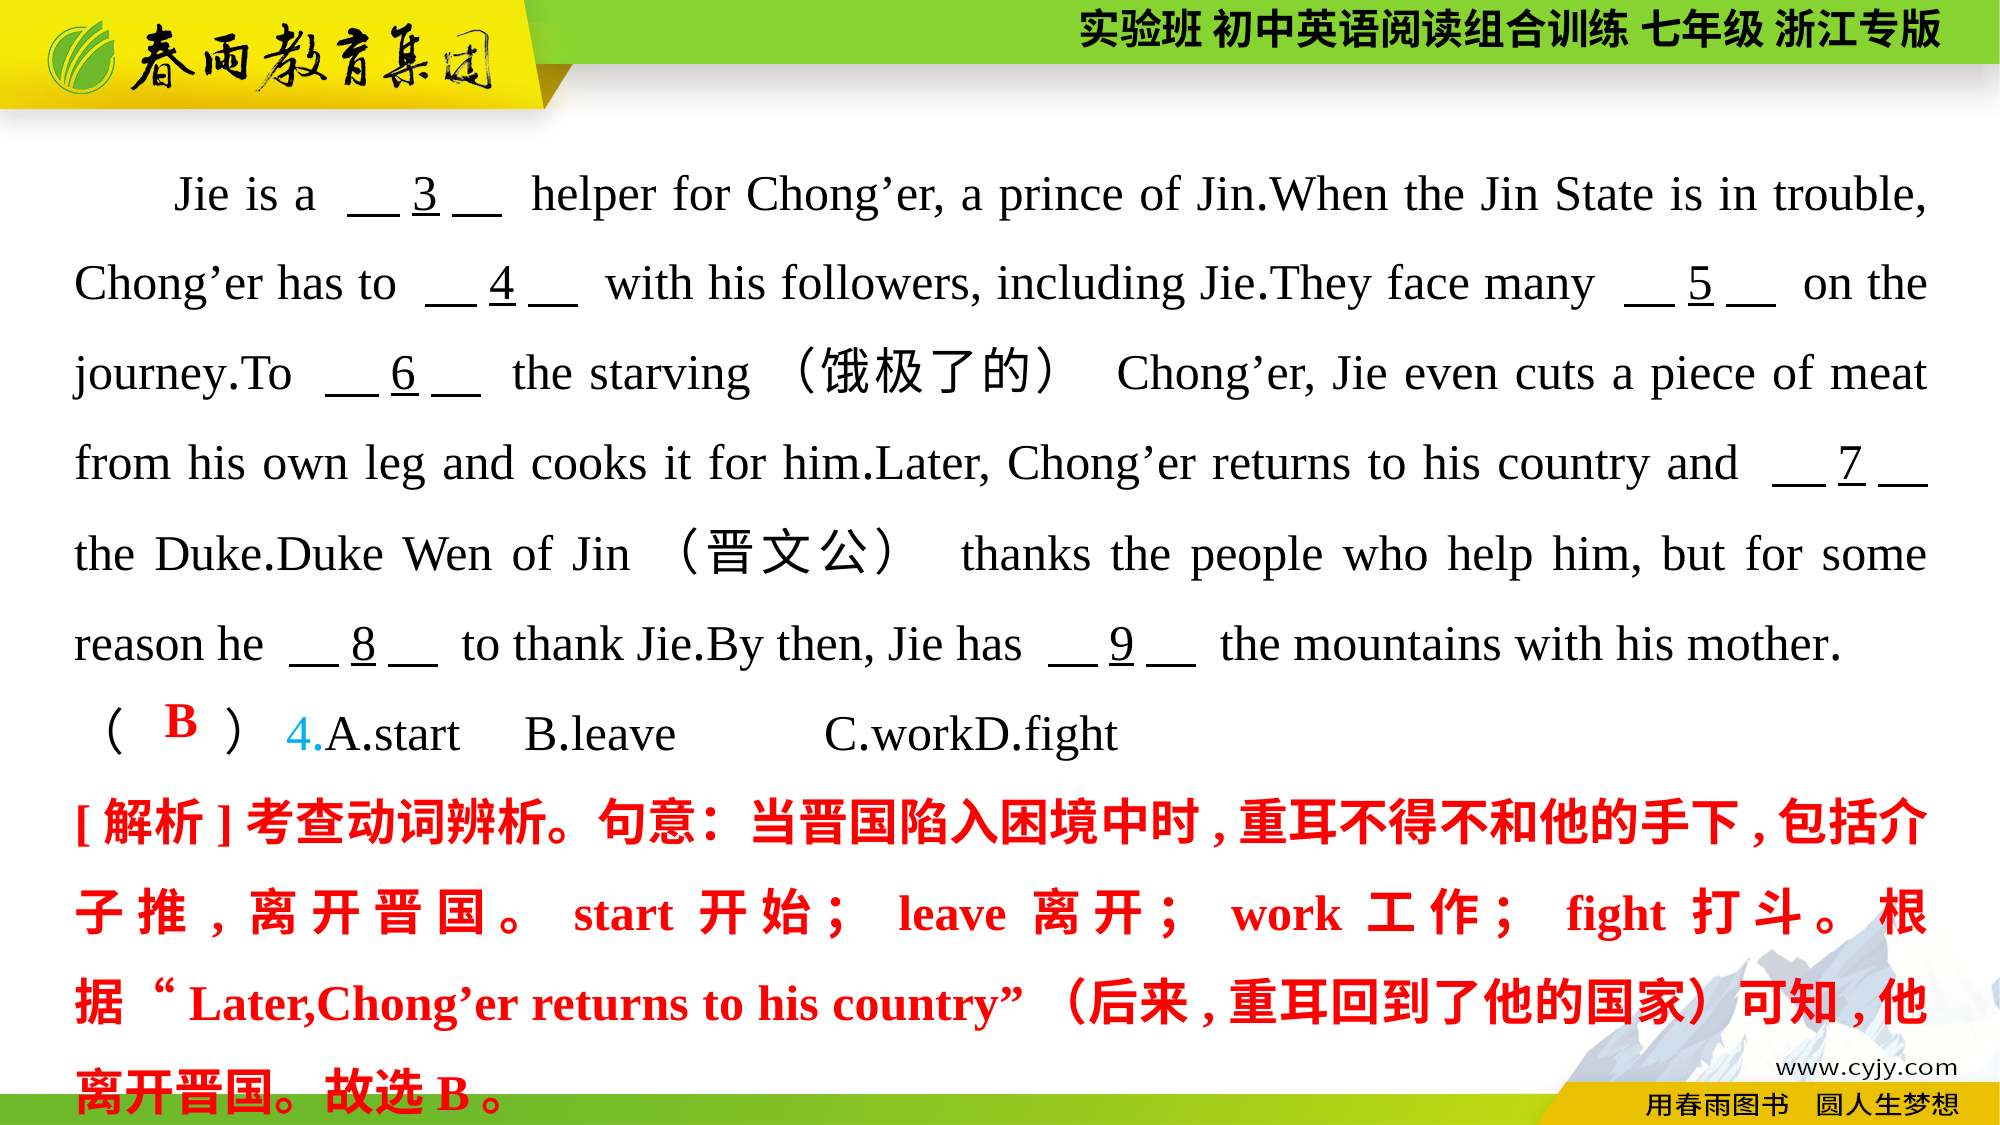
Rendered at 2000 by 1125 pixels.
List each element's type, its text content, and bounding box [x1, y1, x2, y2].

text_box B [149, 680, 213, 753]
picture [0, 0, 2000, 1125]
list Jie is a 3 helper for Chong’er, a prince of Jin.When the Jin State is in trouble, Chong’er has to 4 with his followers, including Jie.They face many 5 on the journey.To 6 the starving（饿极了的） Chong’er, Jie even cuts a piece of meat from his own leg and cooks it for him.Later, Chong’er returns to his country and 7 the Duke.Duke Wen of Jin（晋文公） thanks the people who help him, but for some reason he 8 to thank Jie.By then, Jie has 9 the mountains with his mother. （ ）4.A.start B.leave C.work D.fight [59, 122, 1944, 753]
text_box [解析]考查动词辨析。句意：当晋国陷入困境中时,重耳不得不和他的手下,包括介子推,离开晋国。start开始；leave离开；work工作；fight打斗。根据“Later,Chong’er returns to his country”（后来,重耳回到了他的国家）可知,他离开晋国。故选B。 [59, 753, 1944, 1125]
